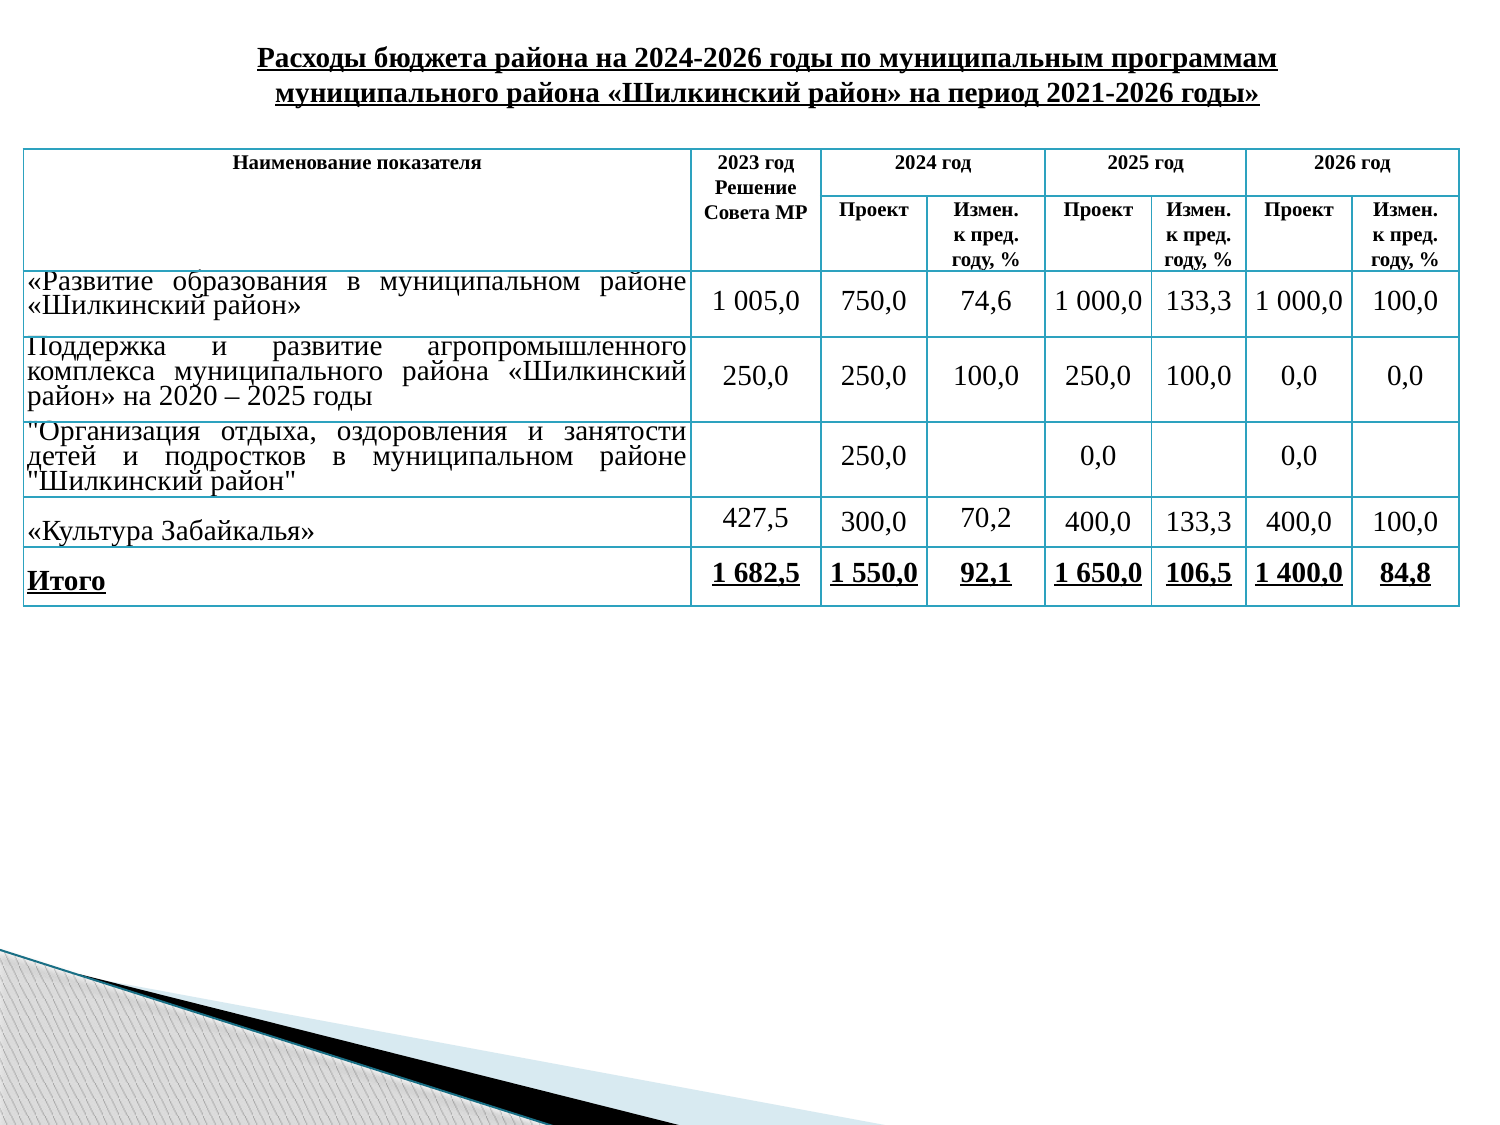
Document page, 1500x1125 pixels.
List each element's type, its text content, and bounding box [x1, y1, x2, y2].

table_cell Проект [1247, 197, 1351, 270]
table_cell 750,0 [822, 272, 926, 336]
table_cell 1 400,0 [1247, 548, 1351, 605]
table_cell 400,0 [1046, 498, 1151, 546]
table_cell 1 550,0 [822, 548, 926, 605]
table_header 2026 год [1247, 150, 1458, 195]
table_cell 0,0 [1247, 338, 1351, 421]
table_cell 1 682,5 [692, 548, 820, 605]
table_cell 70,2 [928, 498, 1044, 546]
table_header 2023 год Решение Совета МР [692, 150, 820, 270]
table_cell «Культура Забайкалья» [24, 498, 690, 546]
table_cell Проект [1046, 197, 1151, 270]
table_cell Измен. к пред. году, % [1152, 197, 1245, 270]
table_cell [928, 423, 1044, 496]
table_cell 300,0 [822, 498, 926, 546]
table_cell 100,0 [1152, 338, 1245, 421]
table_header 2024 год [822, 150, 1044, 195]
table_cell 133,3 [1152, 498, 1245, 546]
table_cell 100,0 [1353, 272, 1458, 336]
table_header Наименование показателя [24, 150, 690, 270]
table_cell 106,5 [1152, 548, 1245, 605]
table_cell 100,0 [928, 338, 1044, 421]
table_cell 0,0 [1353, 338, 1458, 421]
table_cell 250,0 [692, 338, 820, 421]
table_cell Проект [822, 197, 926, 270]
table_cell 400,0 [1247, 498, 1351, 546]
table_cell 133,3 [1152, 272, 1245, 336]
table_cell 250,0 [1046, 338, 1151, 421]
table_cell [1152, 423, 1245, 496]
table_cell 74,6 [928, 272, 1044, 336]
table_cell 84,8 [1353, 548, 1458, 605]
table_cell [692, 423, 820, 496]
table_cell Поддержка и развитие агропромышленного комплекса муниципального района «Шилкинский район» на 2020 – 2025 годы [24, 338, 690, 421]
table_cell 1 000,0 [1247, 272, 1351, 336]
text_box Расходы бюджета района на 2024-2026 годы по муниципальным программам муниципального района «Шилкинский район» на период 2021-2026 годы» [88, 30, 1447, 148]
table_cell Измен. к пред. году, % [1353, 197, 1458, 270]
table_cell 250,0 [822, 338, 926, 421]
table_header 2025 год [1046, 150, 1245, 195]
table_cell Измен. к пред. году, % [928, 197, 1044, 270]
table_cell 0,0 [1046, 423, 1151, 496]
table_cell «Развитие образования в муниципальном районе «Шилкинский район» [24, 272, 690, 336]
table_cell 92,1 [928, 548, 1044, 605]
table_cell 100,0 [1353, 498, 1458, 546]
table_cell 427,5 [692, 498, 820, 546]
table_cell Итого [24, 548, 690, 605]
table_cell 1 650,0 [1046, 548, 1151, 605]
table_cell "Организация отдыха, оздоровления и занятости детей и подростков в муниципальном районе "Шилкинский район" [24, 423, 690, 496]
table_cell 1 005,0 [692, 272, 820, 336]
table_cell [1353, 423, 1458, 496]
table_cell 0,0 [1247, 423, 1351, 496]
table_cell 1 000,0 [1046, 272, 1151, 336]
table_cell 250,0 [822, 423, 926, 496]
